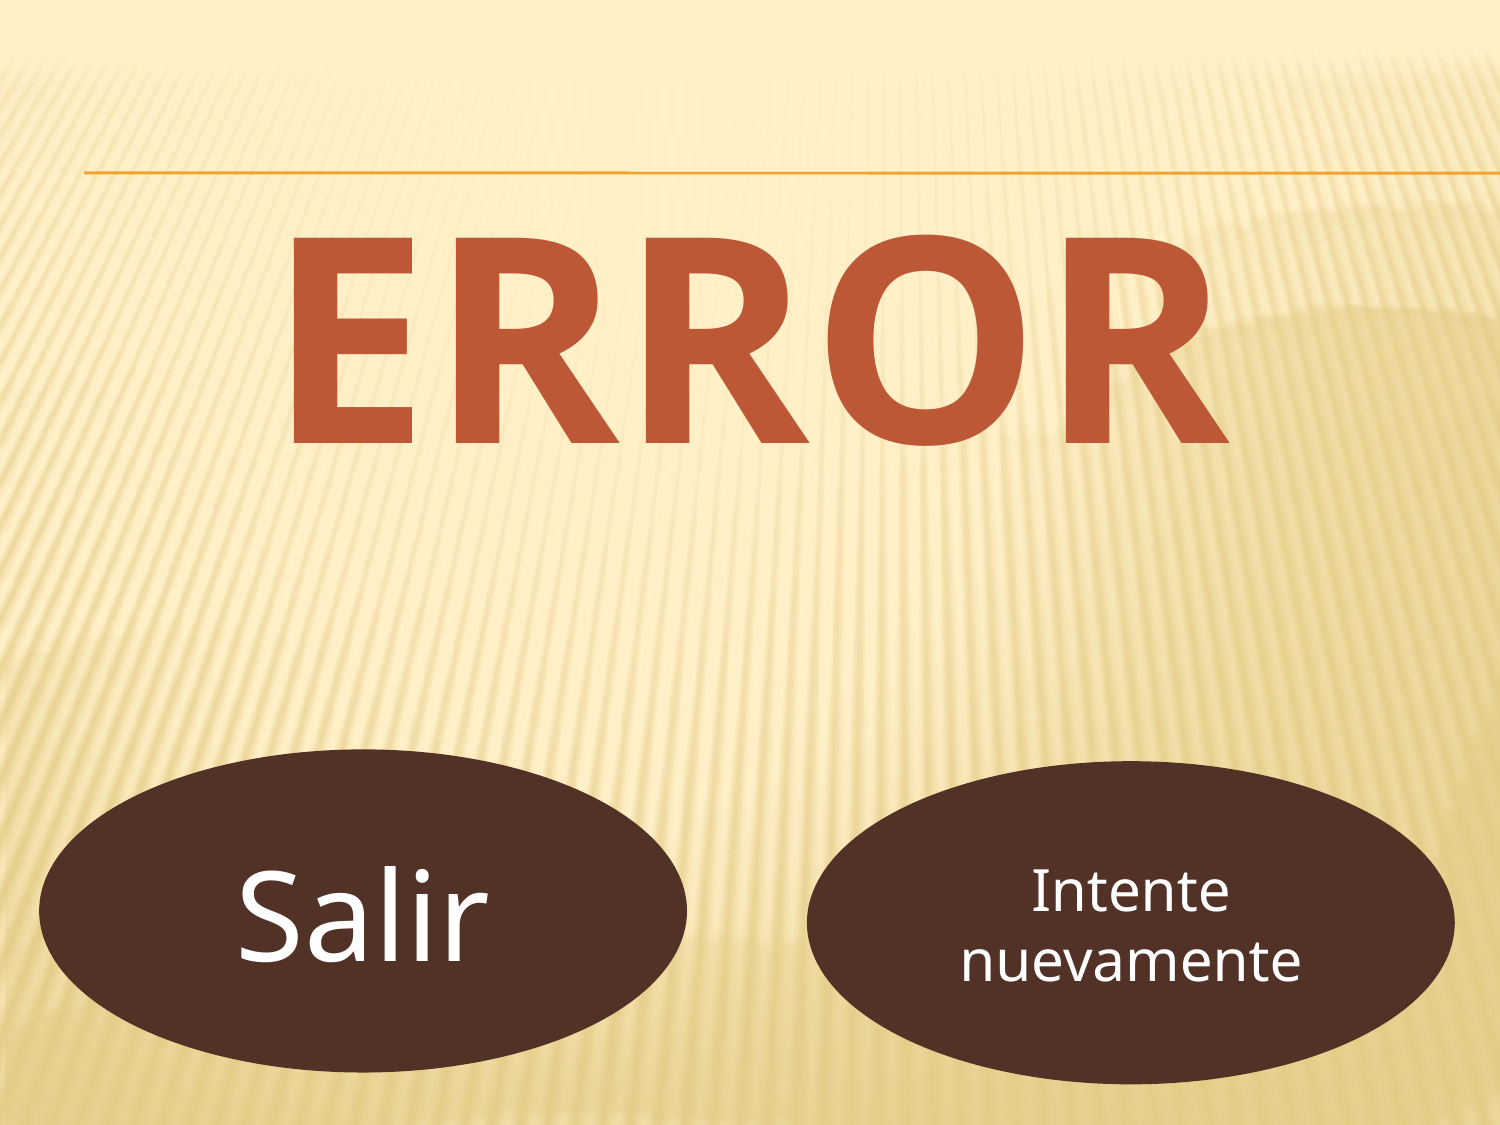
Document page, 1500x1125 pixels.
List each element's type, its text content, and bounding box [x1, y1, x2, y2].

text_box Intente nuevamente [806, 761, 1455, 1085]
text_box ERROR [0, 149, 1500, 509]
text_box Salir [39, 749, 688, 1073]
